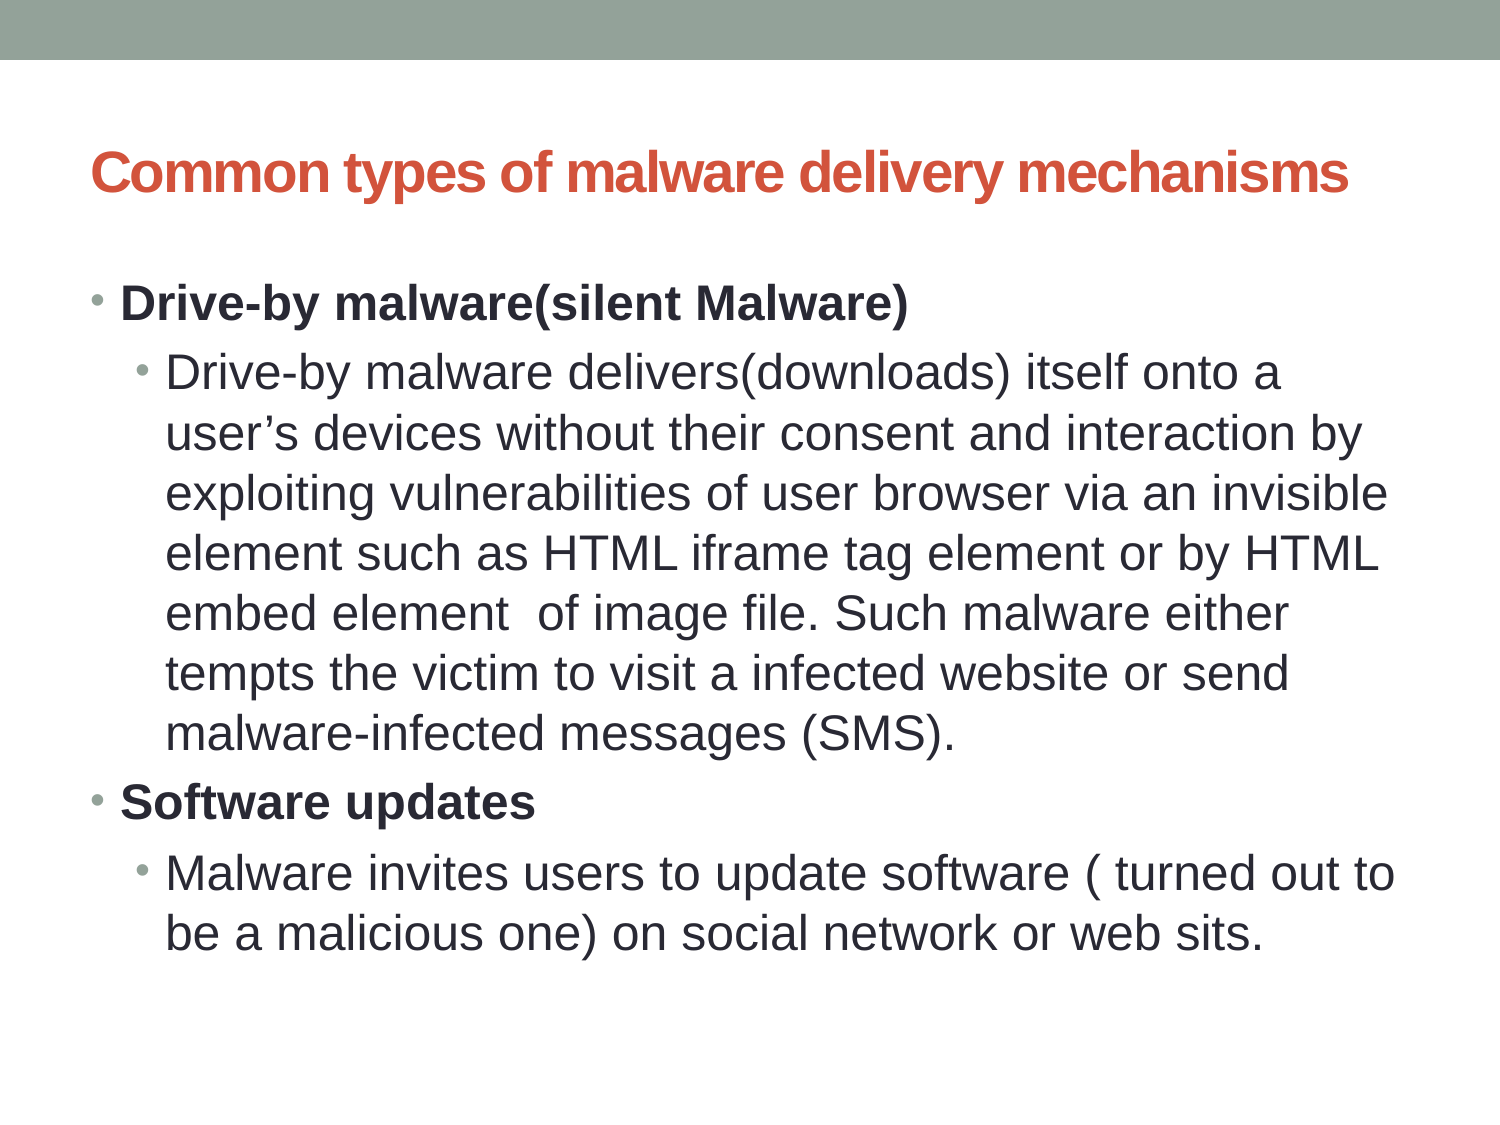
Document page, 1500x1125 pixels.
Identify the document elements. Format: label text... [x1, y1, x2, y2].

list Drive-by malware(silent Malware) Drive-by malware delivers(downloads) itself onto a user’s devices without their consent and interaction by exploiting vulnerabilities of user browser via an invisible element such as HTML iframe tag element or by HTML embed element of image file. Such malware either tempts the victim to visit a infected website or send malware-infected messages (SMS). Software updates Malware invites users to update software ( turned out to be a malicious one) on social network or web sits. [75, 262, 1425, 1063]
title Common types of malware delivery mechanisms [75, 87, 1425, 250]
